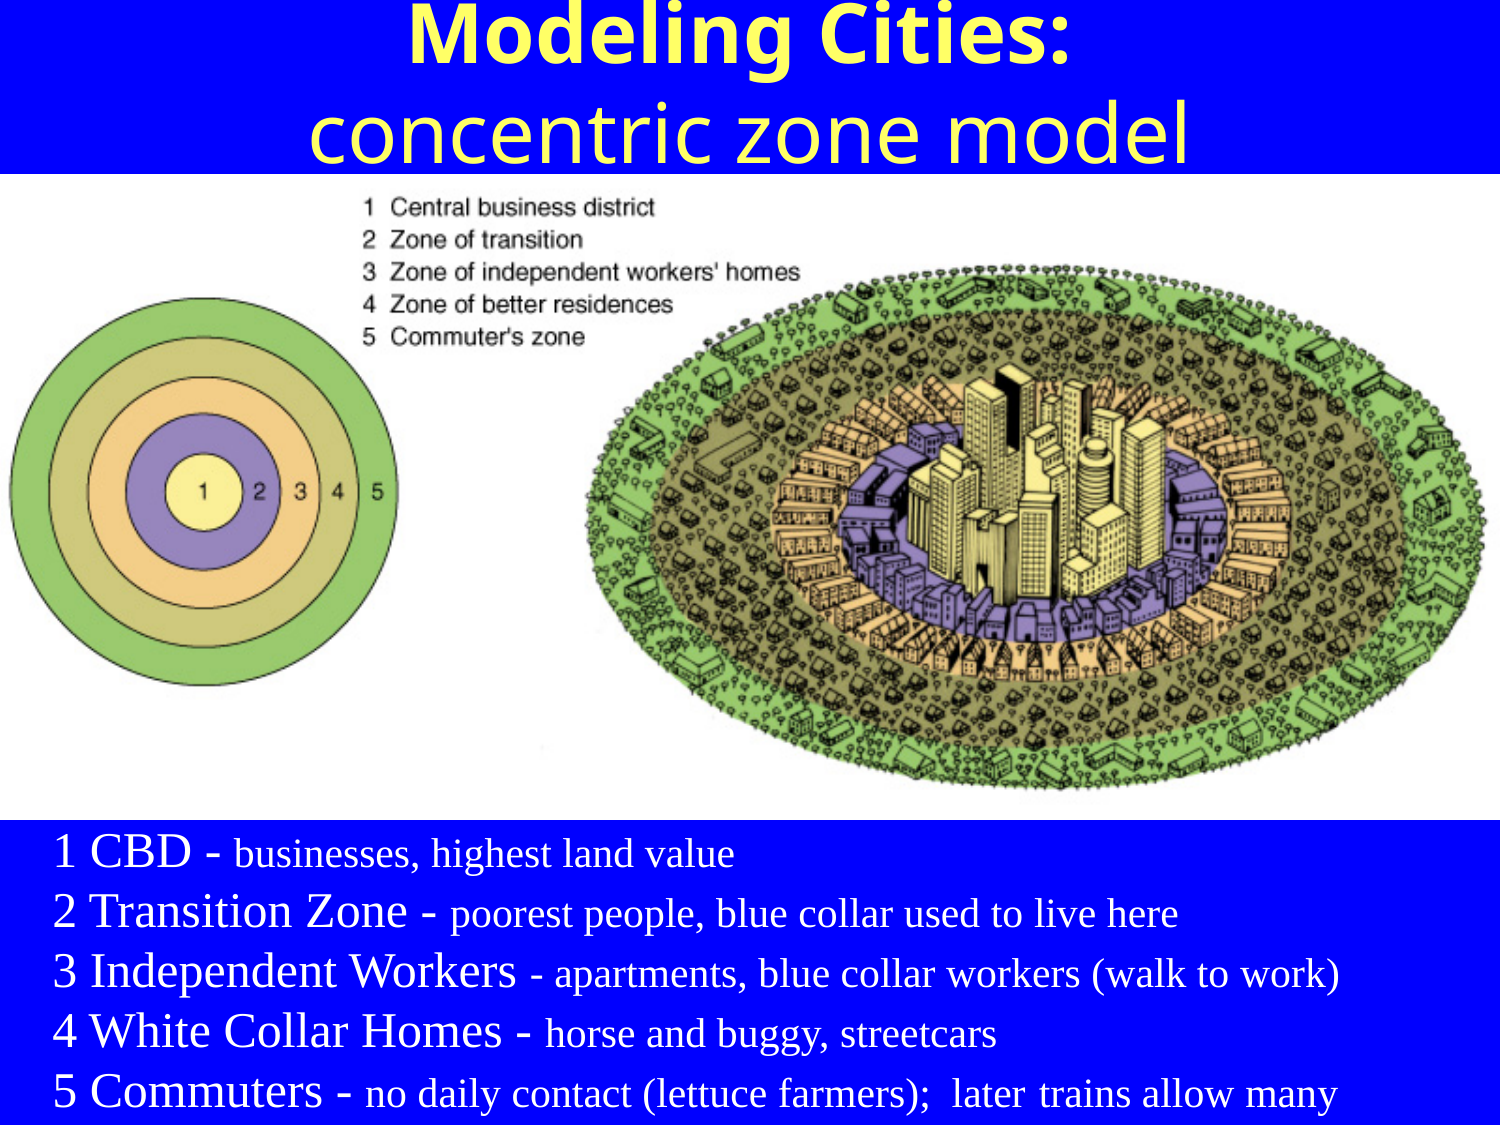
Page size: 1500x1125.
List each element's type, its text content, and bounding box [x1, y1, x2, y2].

title Modeling Cities: concentric zone model [0, 0, 1500, 174]
text_box 1 CBD - businesses, highest land value 2 Transition Zone - poorest people, blue collar used to live here 3 Independent Workers - apartments, blue collar workers (walk to work) 4 White Collar Homes - horse and buggy, streetcars 5 Commuters - no daily contact (lettuce farmers); later trains allow many [37, 829, 1463, 1125]
picture [0, 174, 1500, 821]
